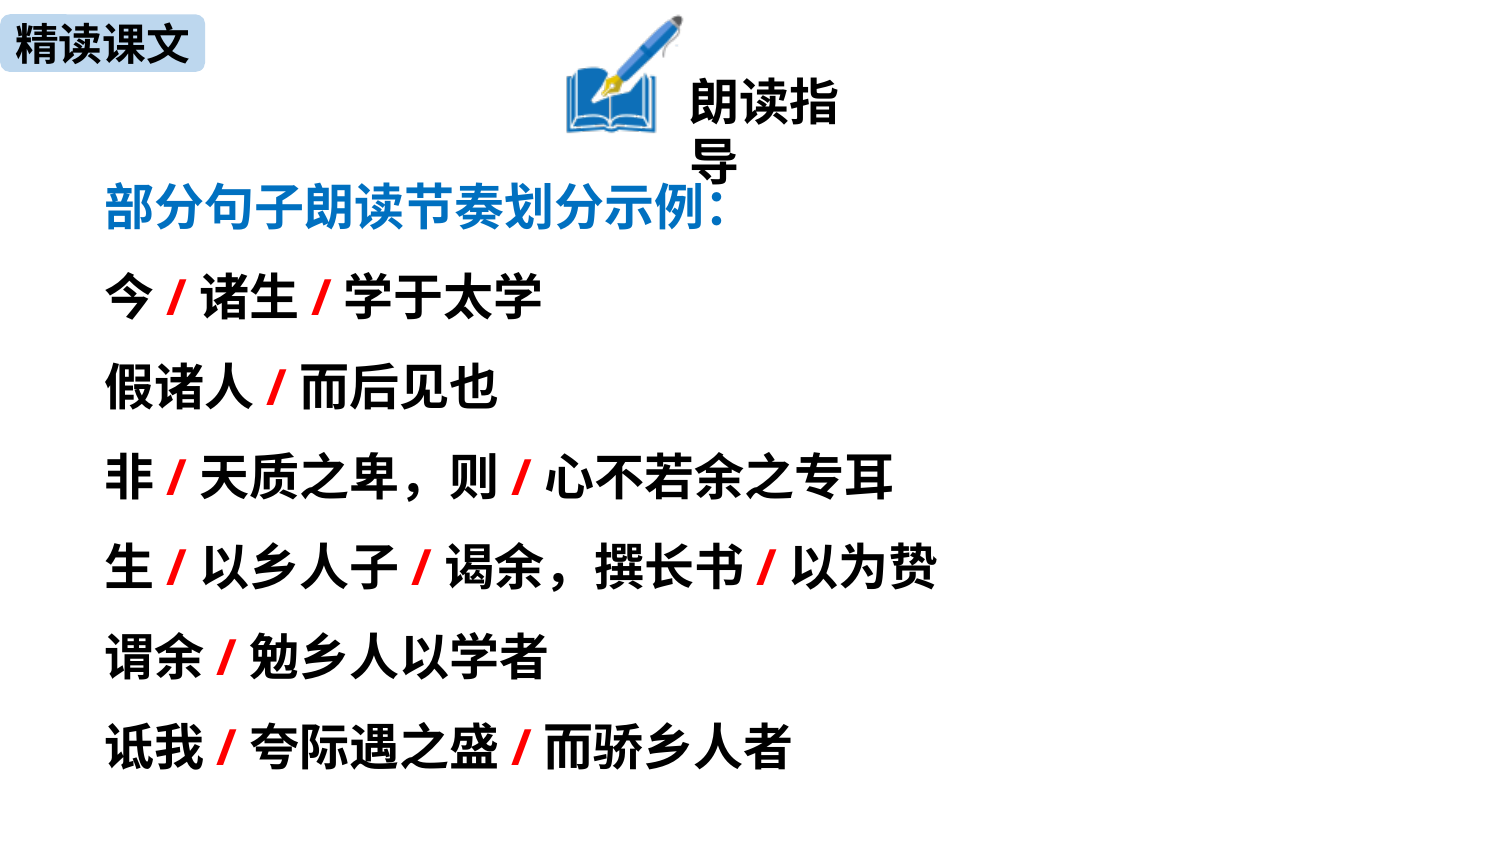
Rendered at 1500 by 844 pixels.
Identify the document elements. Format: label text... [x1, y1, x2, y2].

text_box 精读课文 [0, 13, 207, 73]
text_box 朗读指导 [689, 61, 905, 141]
text_box 部分句子朗读节奏划分示例： 今/诸生/学于太学 假诸人/而后见也 非/天质之卑，则/心不若余之专耳 生/以乡人子/谒余，撰长书/以为贽 谓余/勉乡人以学者 诋我/夸际遇之盛/而骄乡人者 [93, 140, 1443, 782]
picture [556, 12, 689, 141]
